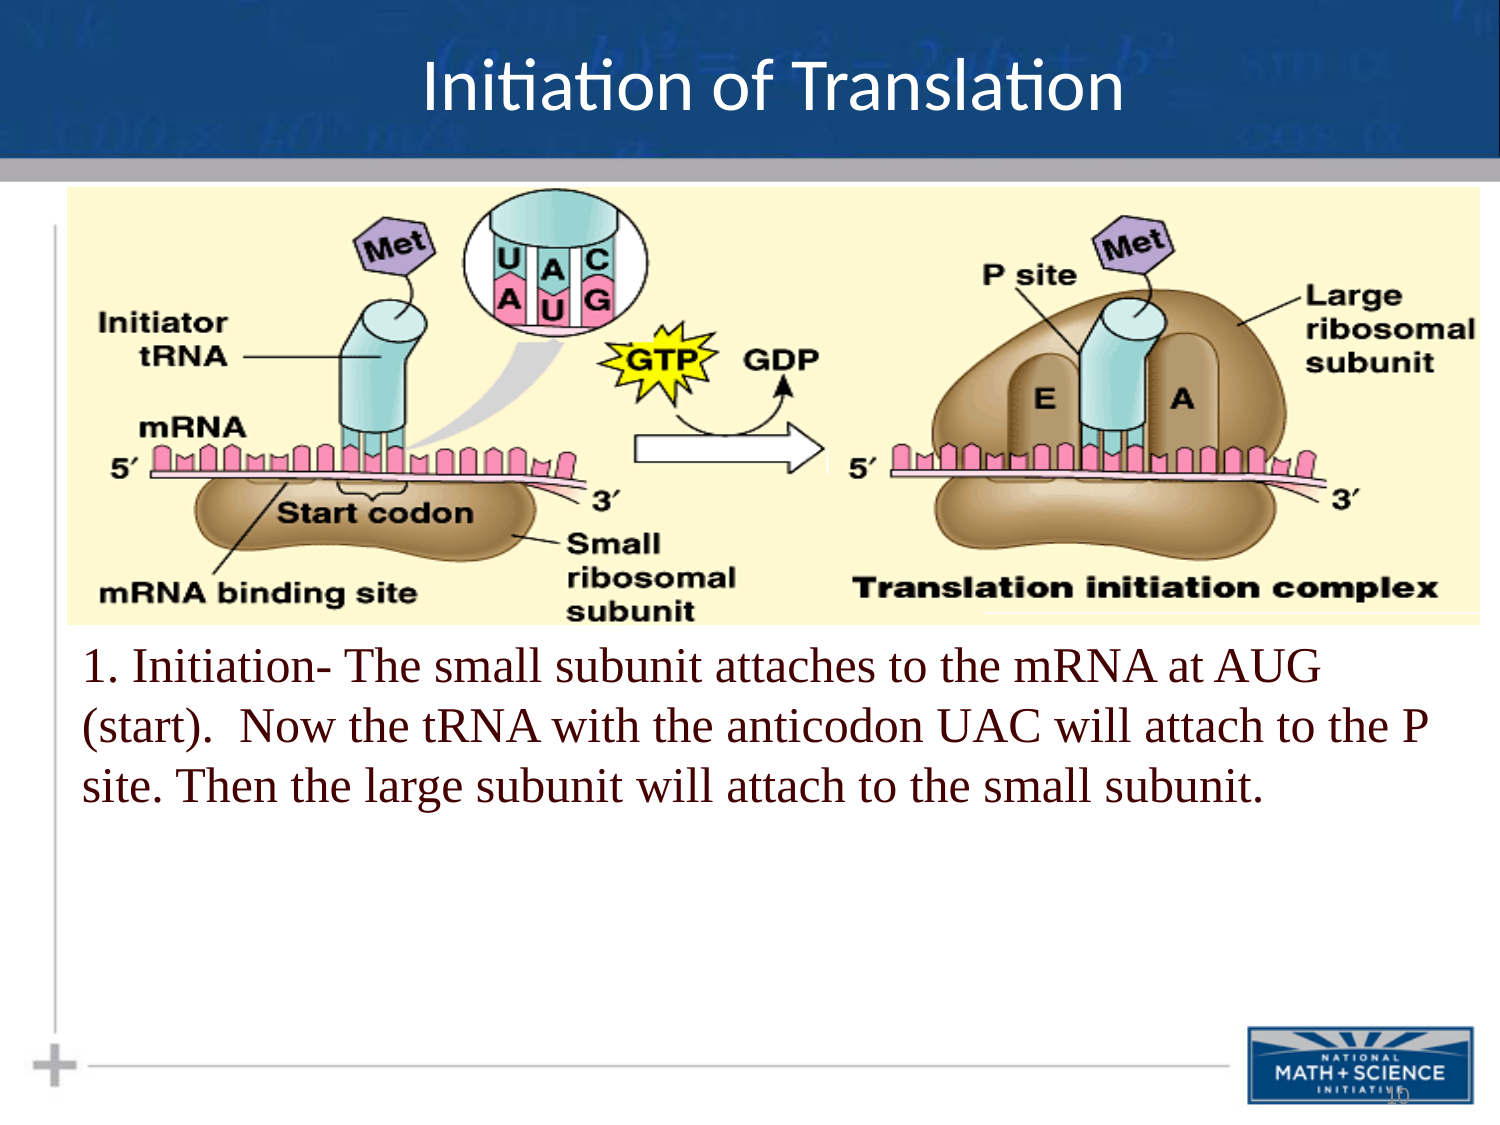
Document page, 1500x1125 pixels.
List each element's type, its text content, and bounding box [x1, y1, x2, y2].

text_box Initiation of Translation [62, 28, 1486, 134]
text_box 1. Initiation- The small subunit attaches to the mRNA at AUG (start). Now the tRNA with the anticodon UAC will attach to the P site. Then the large subunit will attach to the small subunit. [67, 631, 1480, 820]
picture [0, 0, 1500, 1125]
slide_number 10 [1074, 1065, 1425, 1125]
